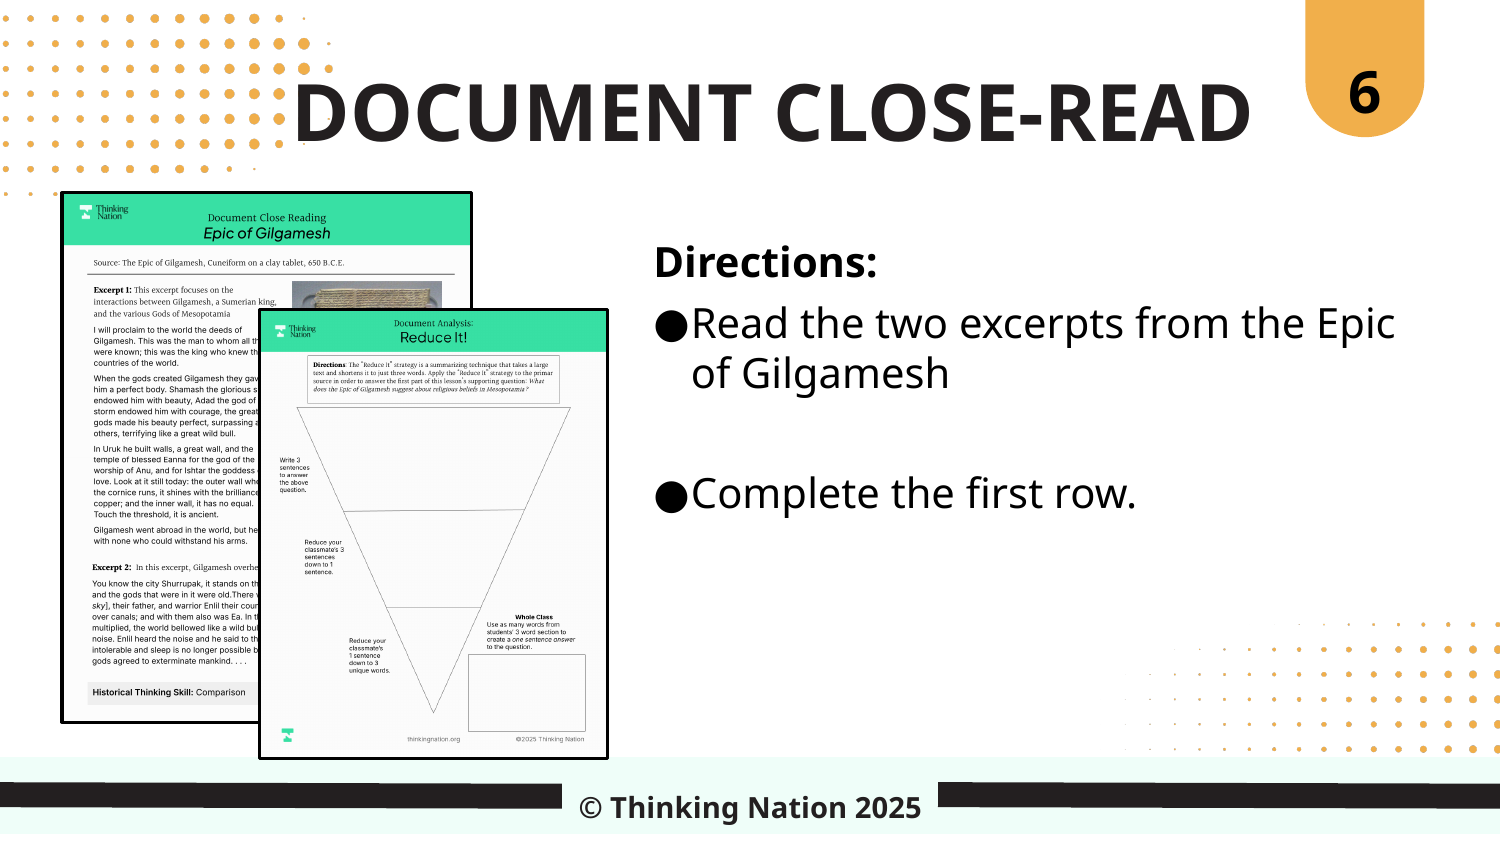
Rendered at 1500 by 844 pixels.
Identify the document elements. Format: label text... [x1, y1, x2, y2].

text_box Directions: Read the two excerpts from the Epic of Gilgamesh Complete the first row. [645, 228, 1417, 525]
text_box [0, 0, 333, 196]
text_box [1300, 0, 1430, 138]
text_box DOCUMENT CLOSE-READ [168, 61, 1378, 158]
picture [63, 194, 606, 758]
text_box [1100, 622, 1500, 755]
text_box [0, 756, 1500, 835]
